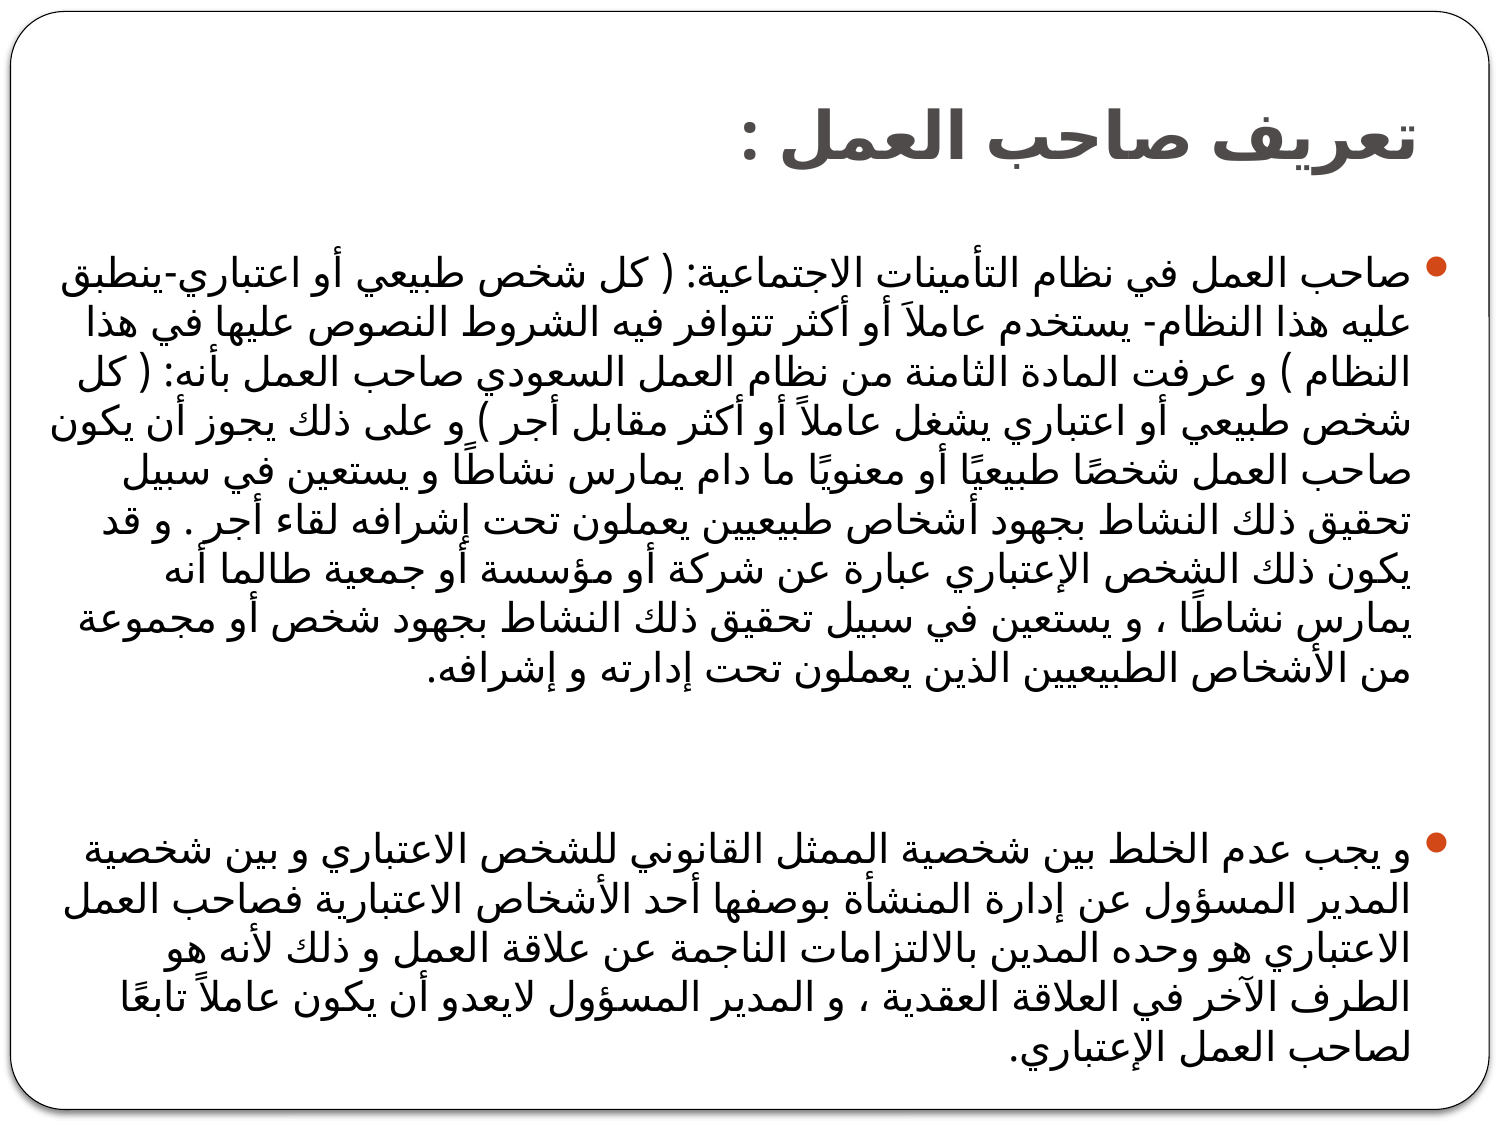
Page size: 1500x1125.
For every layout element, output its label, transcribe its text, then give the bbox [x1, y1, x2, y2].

title تعريف صاحب العمل : [159, 0, 1435, 188]
list صاحب العمل في نظام التأمينات الاجتماعية: ( كل شخص طبيعي أو اعتباري-ينطبق عليه هذا النظام- يستخدم عاملاَ أو أكثر تتوافر فيه الشروط النصوص عليها في هذا النظام ) و عرفت المادة الثامنة من نظام العمل السعودي صاحب العمل بأنه: ( كل شخص طبيعي أو اعتباري يشغل عاملاً أو أكثر مقابل أجر ) و على ذلك يجوز أن يكون صاحب العمل شخصًا طبيعيًا أو معنويًا ما دام يمارس نشاطًا و يستعين في سبيل تحقيق ذلك النشاط بجهود أشخاص طبيعيين يعملون تحت إشرافه لقاء أجر . و قد يكون ذلك الشخص الإعتباري عبارة عن شركة أو مؤسسة أو جمعية طالما أنه يمارس نشاطًا ، و يستعين في سبيل تحقيق ذلك النشاط بجهود شخص أو مجموعة من الأشخاص الطبيعيين الذين يعملون تحت إدارته و إشرافه. و يجب عدم الخلط بين شخصية الممثل القانوني للشخص الاعتباري و بين شخصية المدير المسؤول عن إدارة المنشأة بوصفها أحد الأشخاص الاعتبارية فصاحب العمل الاعتباري هو وحده المدين بالالتزامات الناجمة عن علاقة العمل و ذلك لأنه هو الطرف الآخر في العلاقة العقدية ، و المدير المسؤول لايعدو أن يكون عاملاً تابعًا لصاحب العمل الإعتباري. [29, 239, 1471, 1125]
